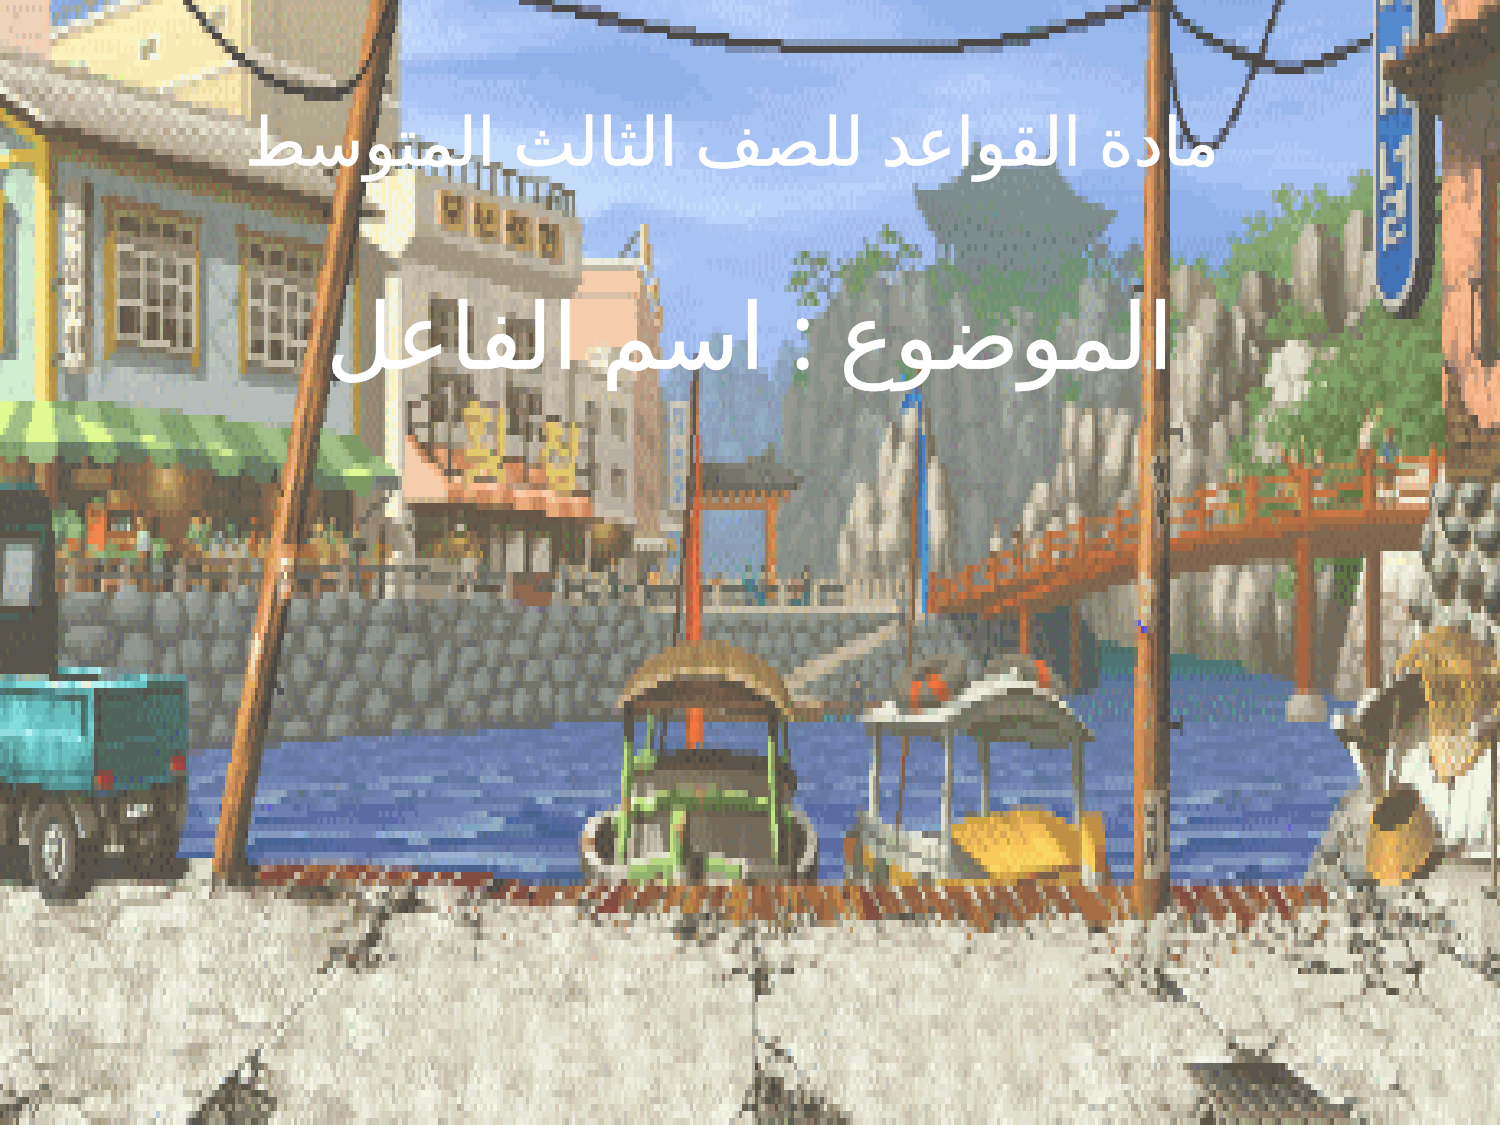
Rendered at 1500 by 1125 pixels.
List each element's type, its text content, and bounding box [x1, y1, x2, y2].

title مادة القواعد للصف الثالث المتوسط [222, 45, 1243, 233]
list الموضوع : اسم الفاعل [75, 269, 1425, 1005]
